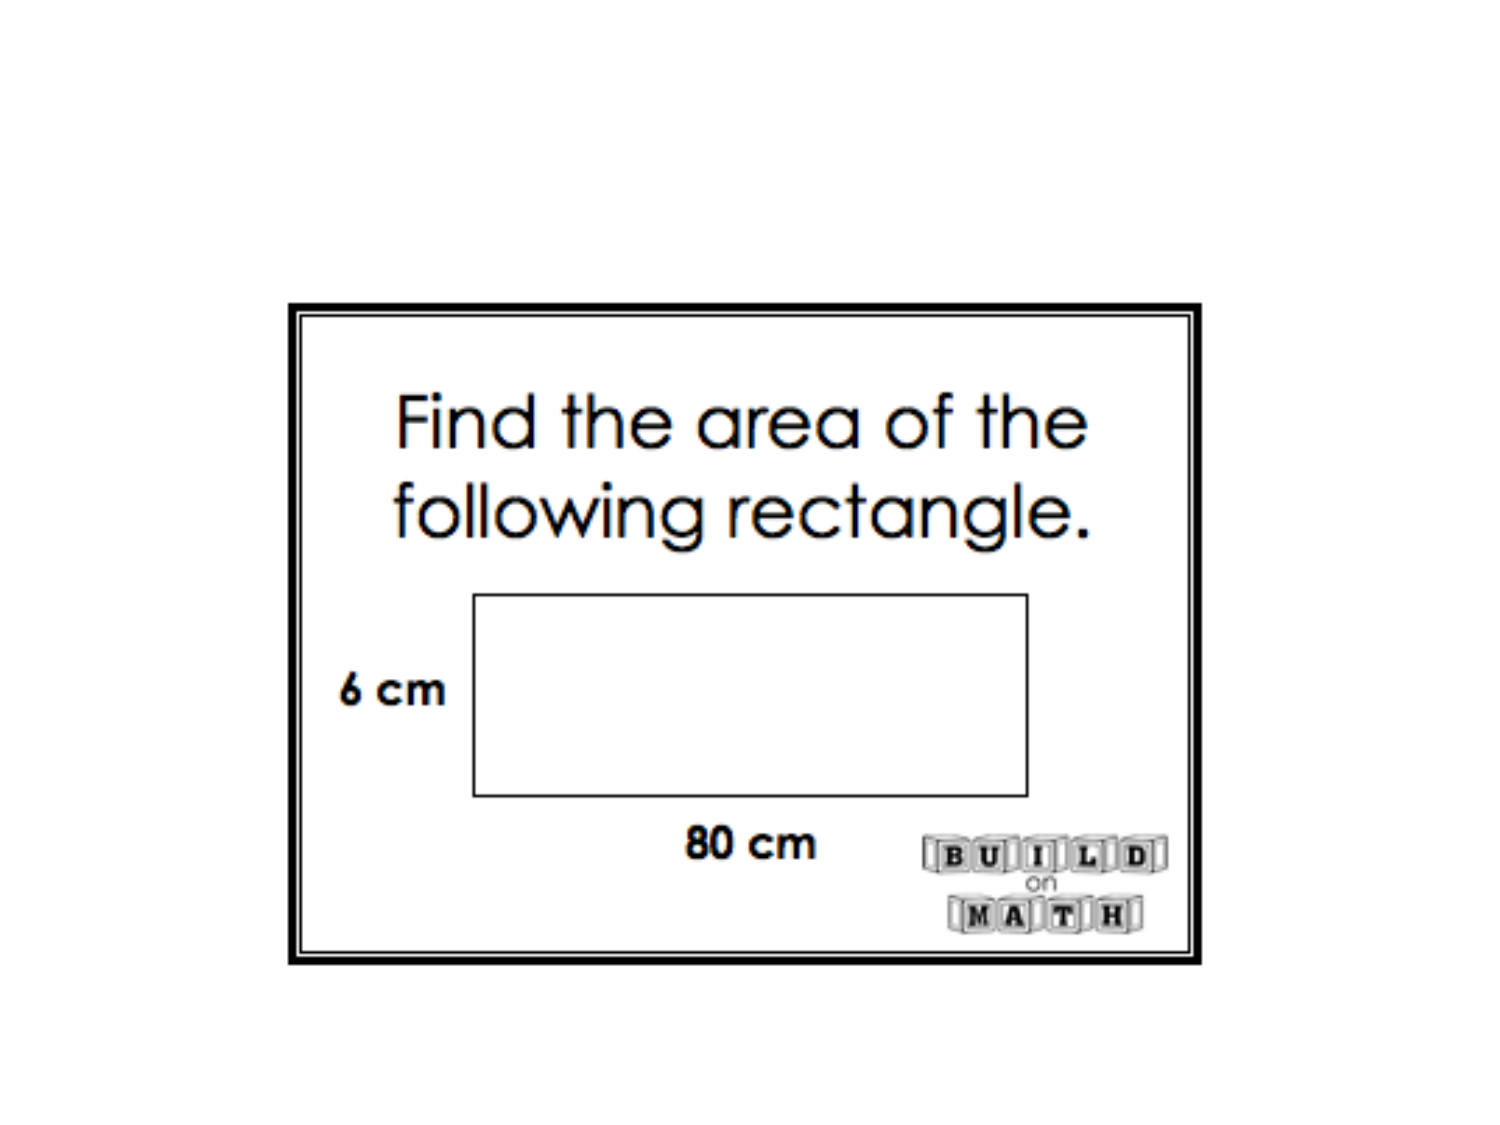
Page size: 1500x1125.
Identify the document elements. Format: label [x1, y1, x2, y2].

list [74, 262, 1426, 1006]
